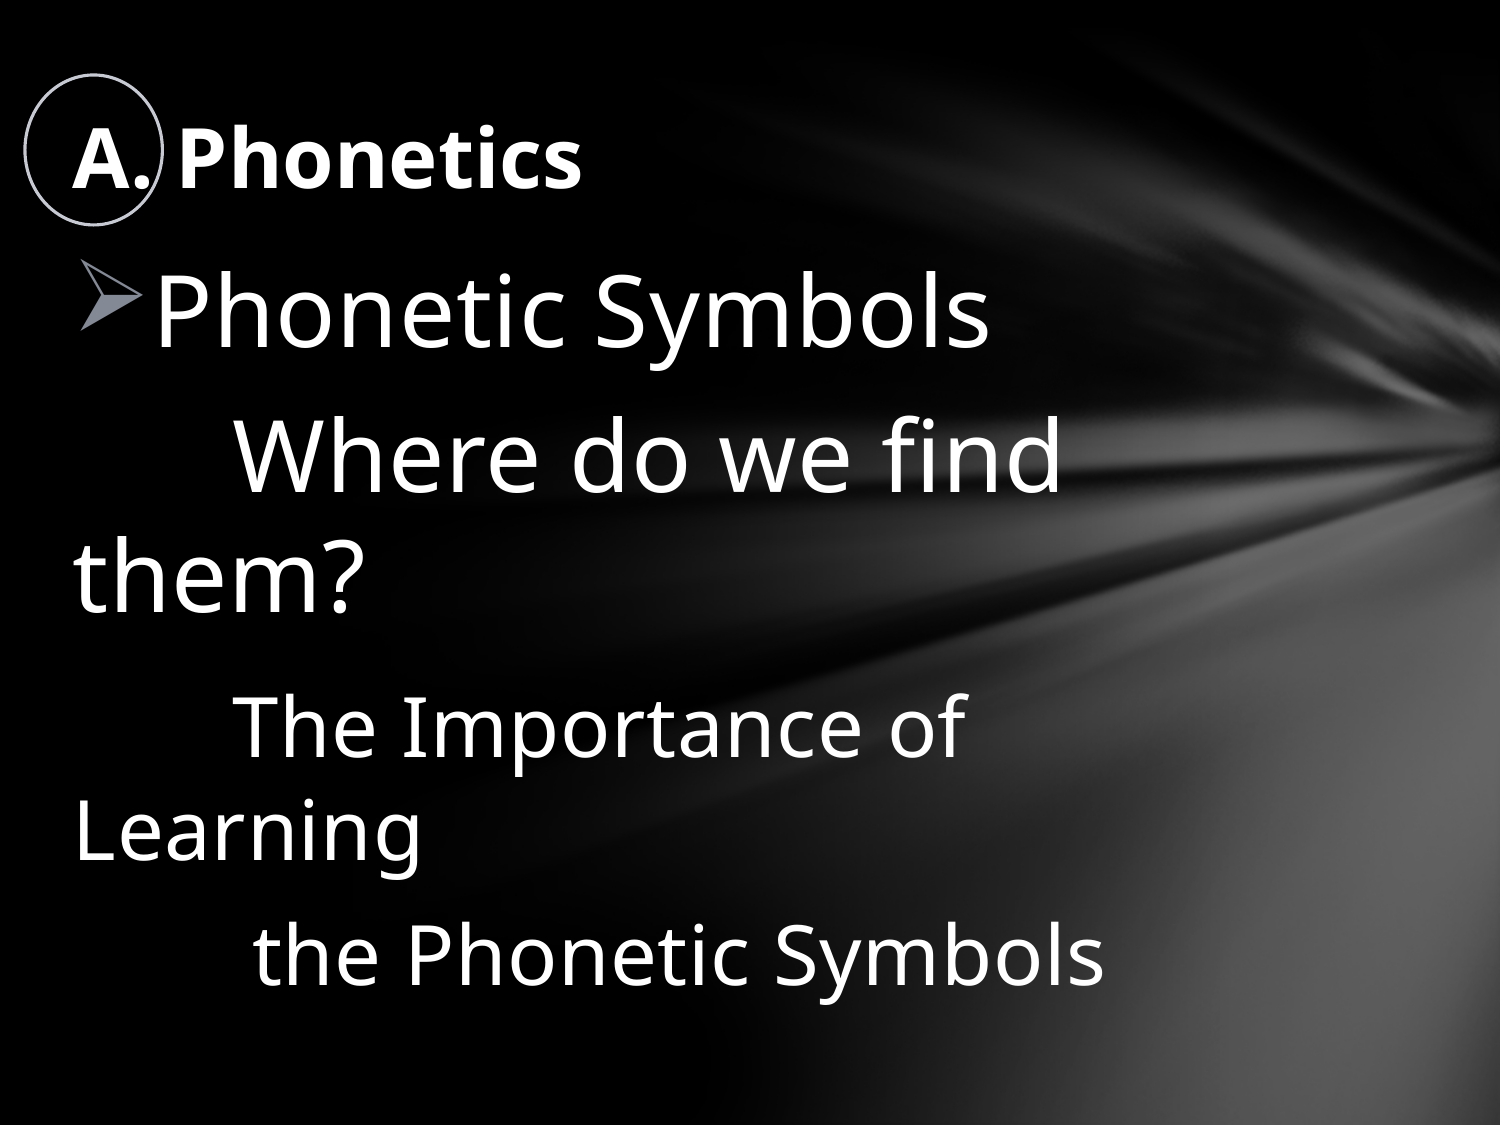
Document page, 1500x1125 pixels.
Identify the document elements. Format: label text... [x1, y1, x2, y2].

title A. Phonetics [57, 37, 1318, 213]
list Phonetic Symbols Where do we find them? The Importance of Learning the Phonetic Symbols [57, 239, 1318, 1015]
text_box [23, 73, 164, 227]
